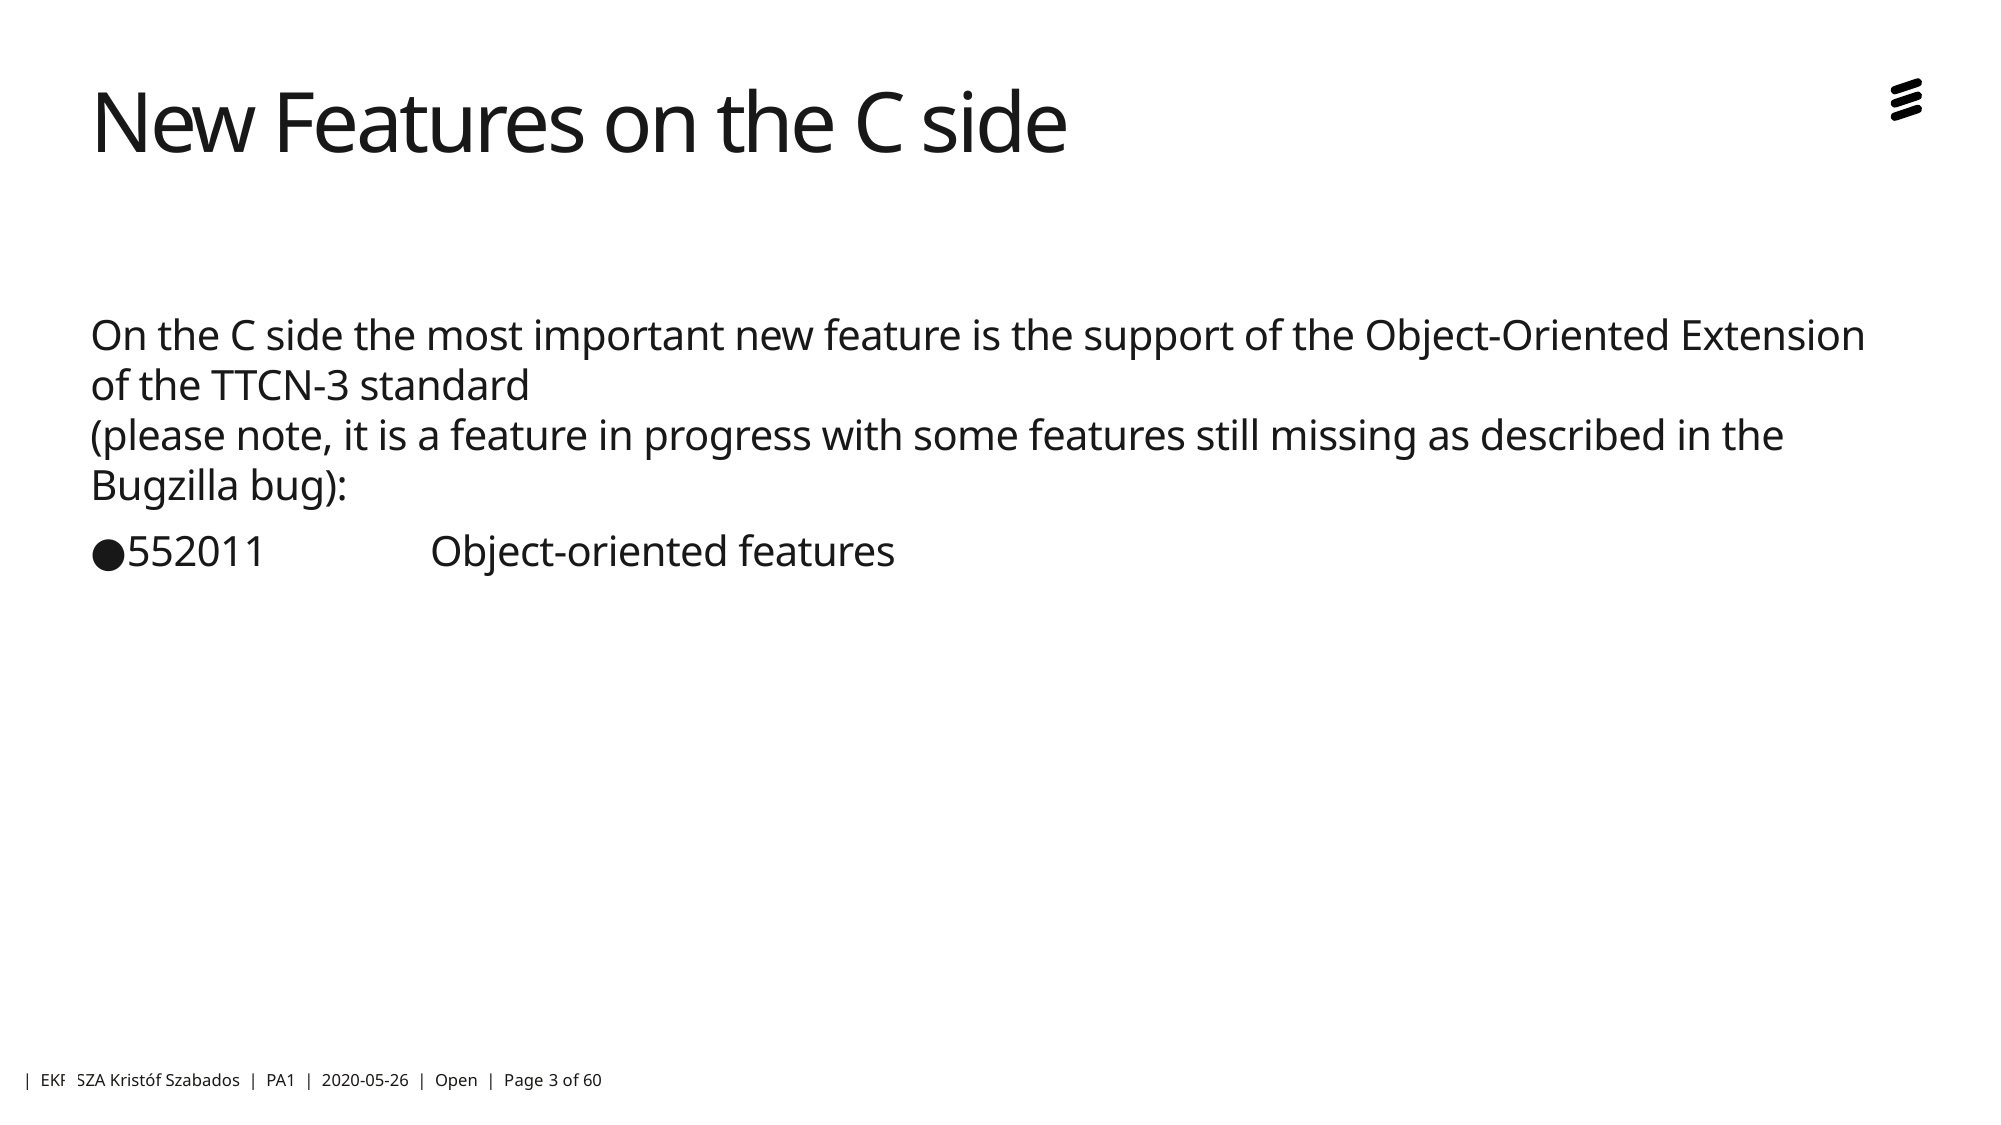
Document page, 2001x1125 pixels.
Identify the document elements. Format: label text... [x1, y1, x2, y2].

list On the C side the most important new feature is the support of the Object-Oriented Extension of the TTCN-3 standard (please note, it is a feature in progress with some features still missing as described in the Bugzilla bug): 552011 Object-oriented features [78, 302, 1922, 1024]
title New Features on the C side [78, 77, 1805, 256]
